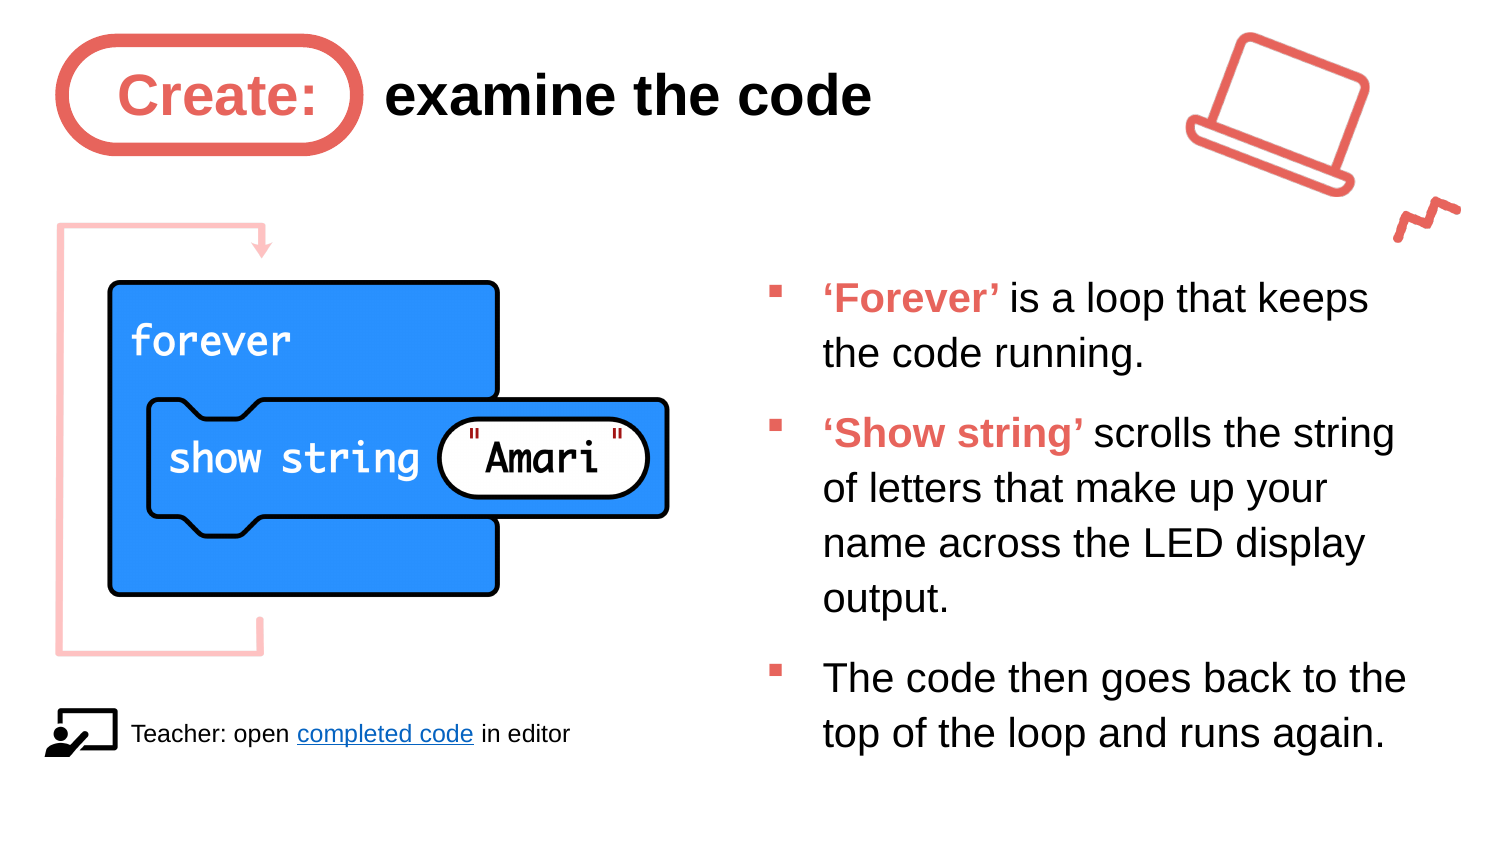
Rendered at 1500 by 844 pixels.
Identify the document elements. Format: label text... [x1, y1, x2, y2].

picture [1186, 22, 1369, 207]
picture [1393, 196, 1461, 243]
picture [41, 214, 676, 668]
text_box Teacher: open completed code in editor [121, 707, 739, 755]
text_box [60, 39, 358, 151]
picture [41, 692, 121, 773]
text_box ‘Forever’ is a loop that keeps the code running. ‘Show string’ scrolls the string of letters that make up your name across the LED display output. The code then goes back to the top of the loop and runs again. [750, 258, 1443, 764]
title Create: examine the code [110, 34, 882, 159]
